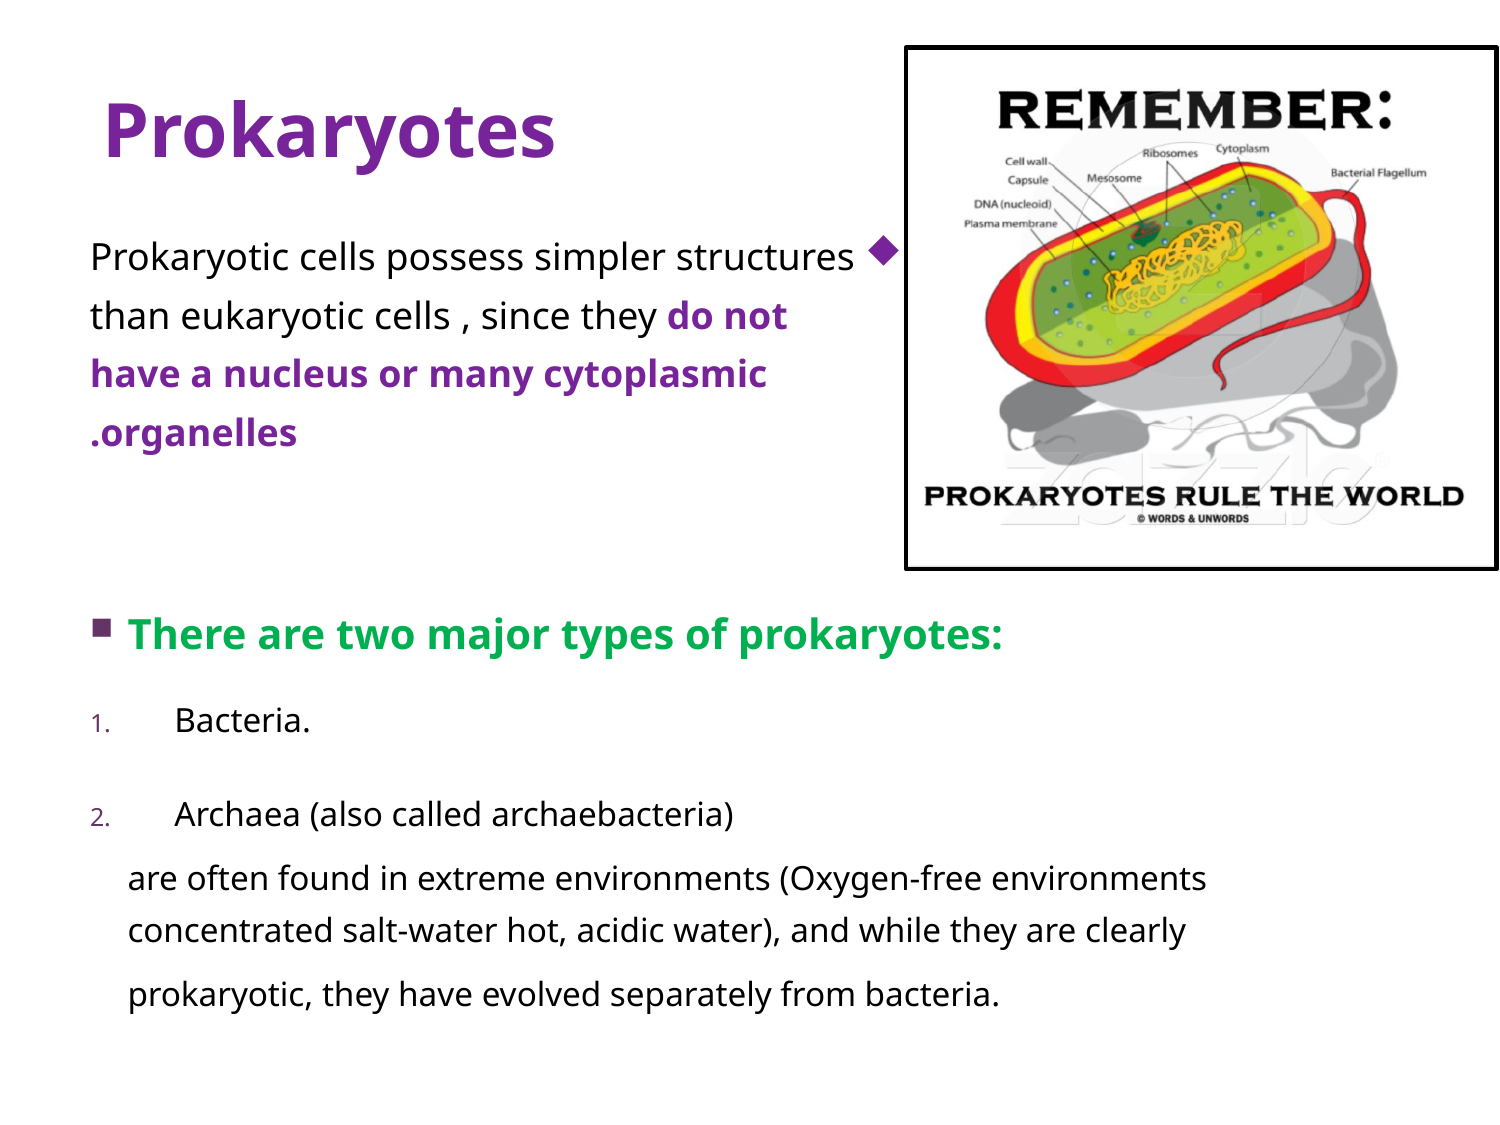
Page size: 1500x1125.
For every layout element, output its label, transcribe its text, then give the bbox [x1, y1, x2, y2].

title Prokaryotes [87, 75, 900, 212]
picture [907, 49, 1495, 568]
list There are two major types of prokaryotes: Bacteria. Archaea (also called archaebacteria) are often found in extreme environments (Oxygen-free environments concentrated salt-water hot, acidic water), and while they are clearly prokaryotic, they have evolved separately from bacteria. [75, 600, 1300, 1088]
text_box Prokaryotic cells possess simpler structures than eukaryotic cells , since they do not have a nucleus or many cytoplasmic organelles. [75, 212, 900, 520]
